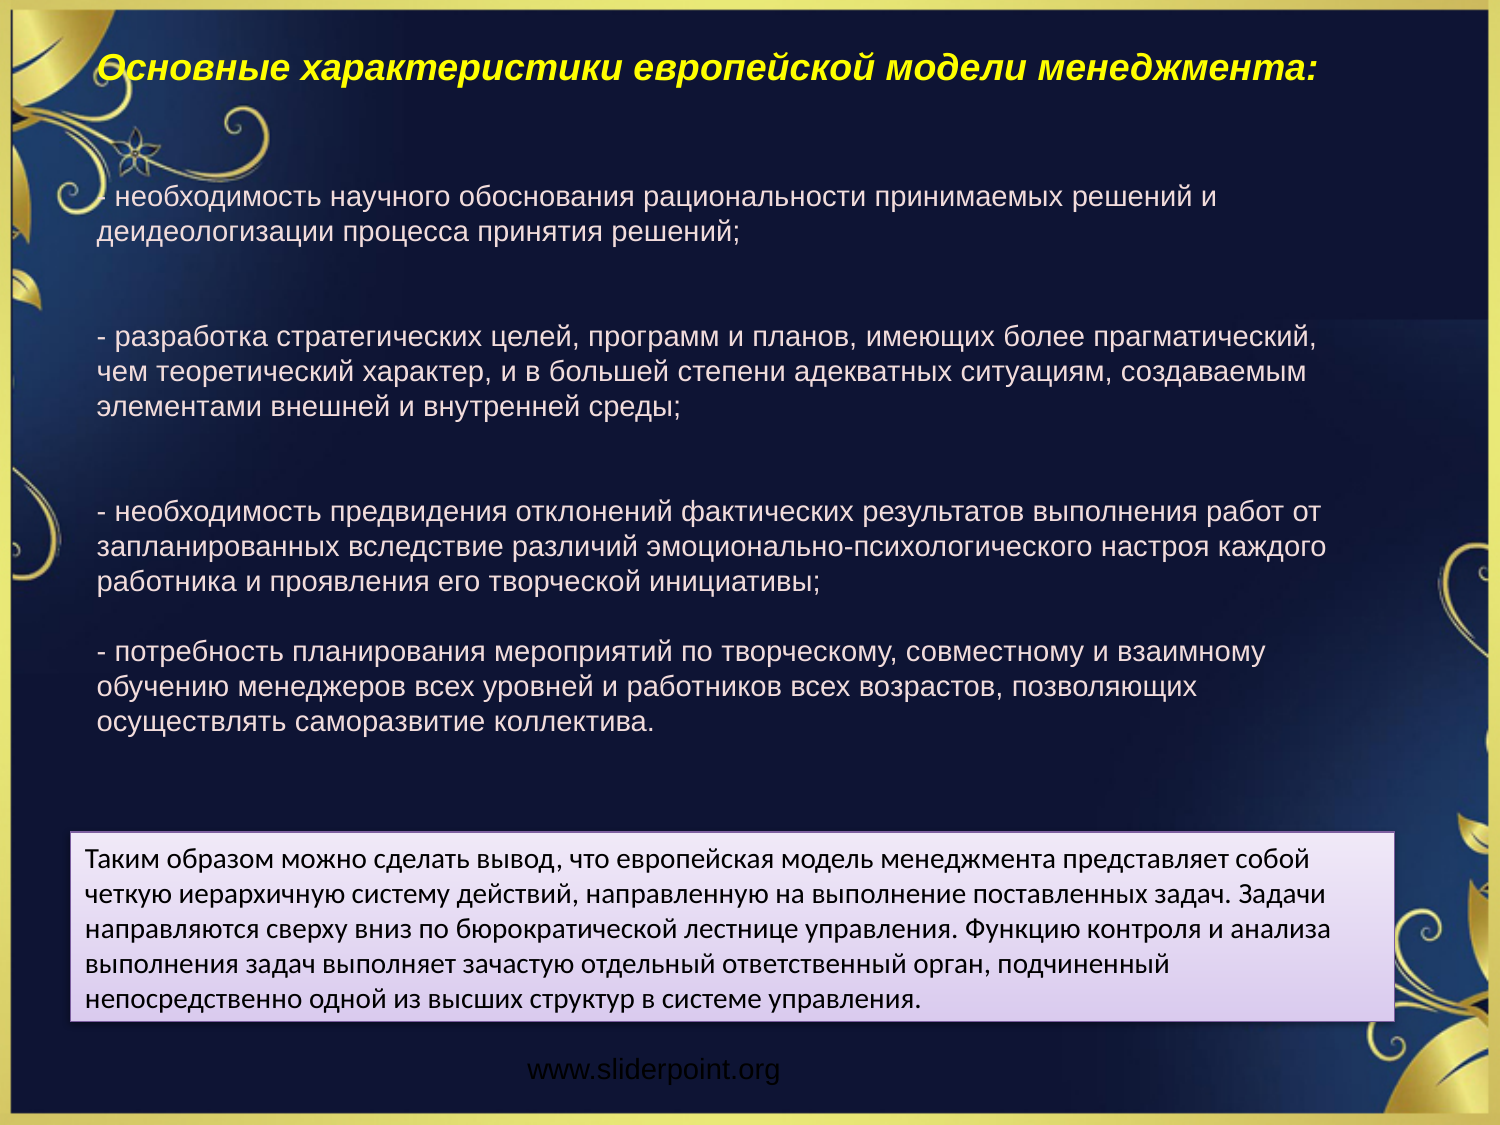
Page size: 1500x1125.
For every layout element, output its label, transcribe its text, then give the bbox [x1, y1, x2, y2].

text_box Таким образом можно сделать вывод, что европейская модель менеджмента представляет собой четкую иерархичную систему действий, направленную на выполнение поставленных задач. Задачи направляются сверху вниз по бюрократической лестнице управления. Функцию контроля и анализа выполнения задач выполняет зачастую отдельный ответственный орган, подчиненный непосредственно одной из высших структур в системе управления. [70, 831, 1395, 1022]
picture [0, 0, 1500, 1125]
text_box Основные характеристики европейской модели менеджмента: - необходимость научного обоснования рациональности принимаемых решений и деидеологизации процесса принятия решений; - разработка стратегических целей, программ и планов, имеющих более прагматический, чем теоретический характер, и в большей степени адекватных ситуациям, создаваемым элементами внешней и внутренней среды; - необходимость предвидения отклонений фактических результатов выполнения работ от запланированных вследствие различий эмоционально-психологического настроя каждого работника и проявления его творческой инициативы; - потребность планирования мероприятий по творческому, совместному и взаимному обучению менеджеров всех уровней и работников всех возрастов, позволяющих осуществлять саморазвитие коллектива. [81, 35, 1371, 815]
footer www.sliderpoint.org [512, 1042, 988, 1103]
